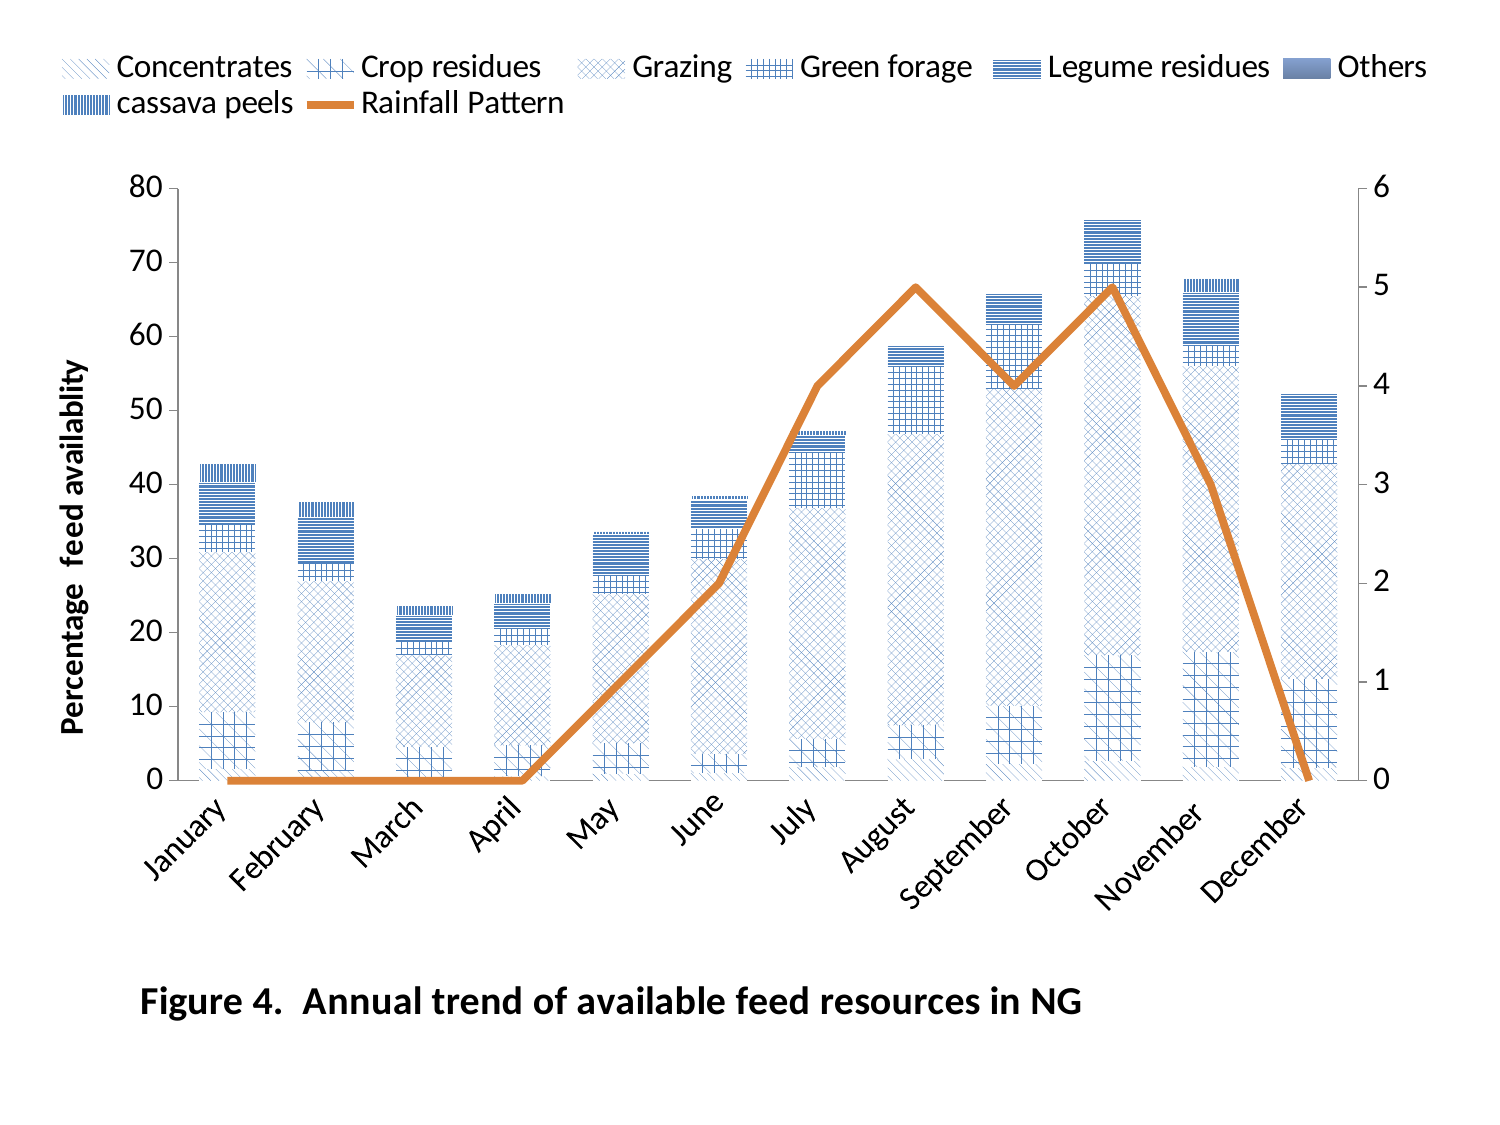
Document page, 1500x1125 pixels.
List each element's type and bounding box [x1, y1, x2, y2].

chart [37, 37, 1451, 1038]
